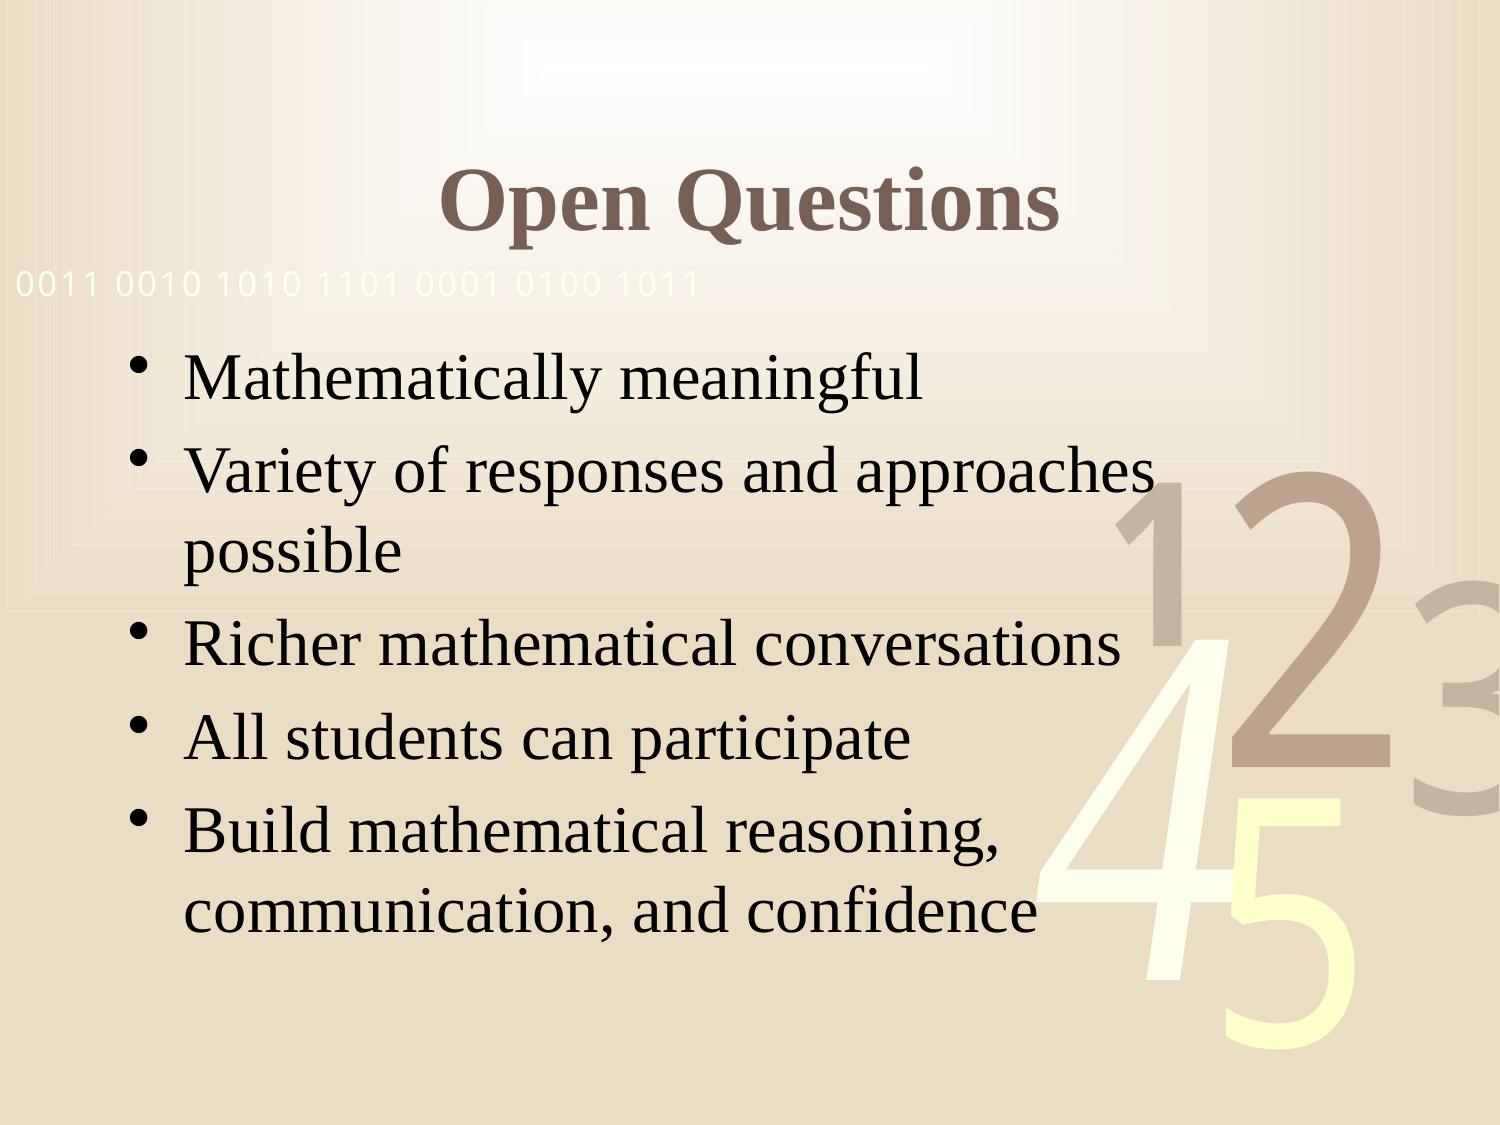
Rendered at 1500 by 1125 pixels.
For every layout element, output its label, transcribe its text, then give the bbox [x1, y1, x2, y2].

title Open Questions [112, 99, 1388, 288]
list Mathematically meaningful Variety of responses and approaches possible Richer mathematical conversations All students can participate Build mathematical reasoning, communication, and confidence [112, 324, 1388, 1001]
